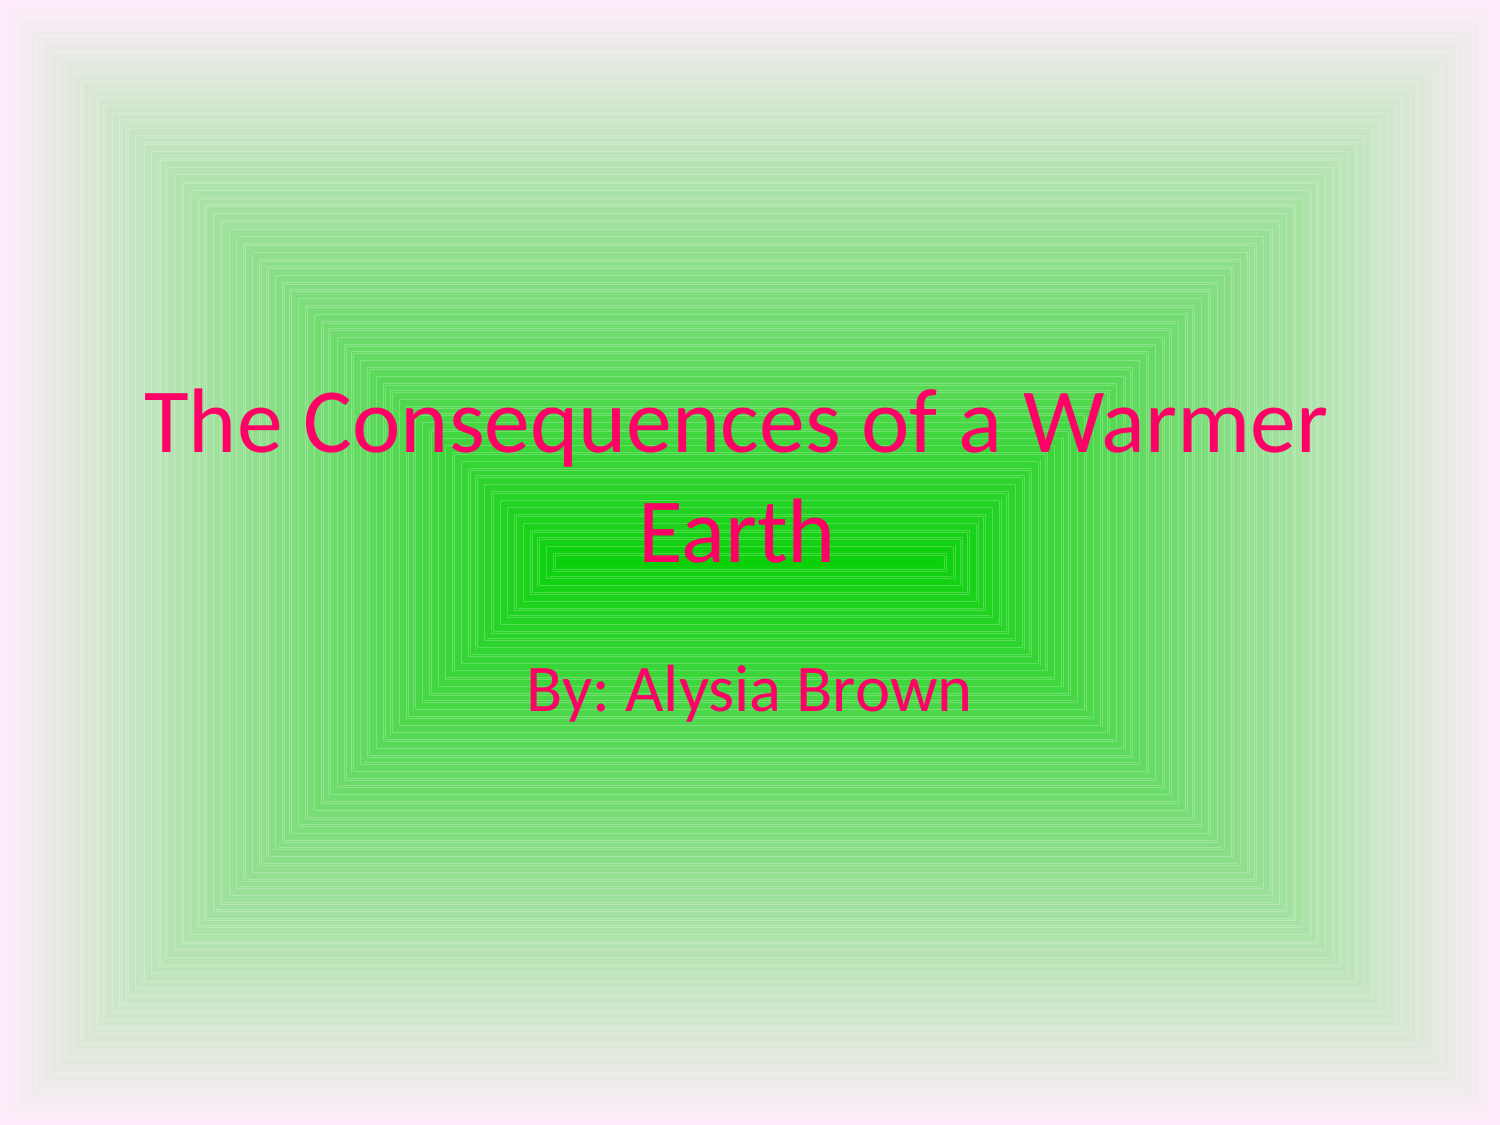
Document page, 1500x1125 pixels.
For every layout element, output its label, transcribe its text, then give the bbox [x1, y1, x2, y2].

subtitle By: Alysia Brown [225, 637, 1275, 925]
title The Consequences of a Warmer Earth [99, 350, 1375, 592]
